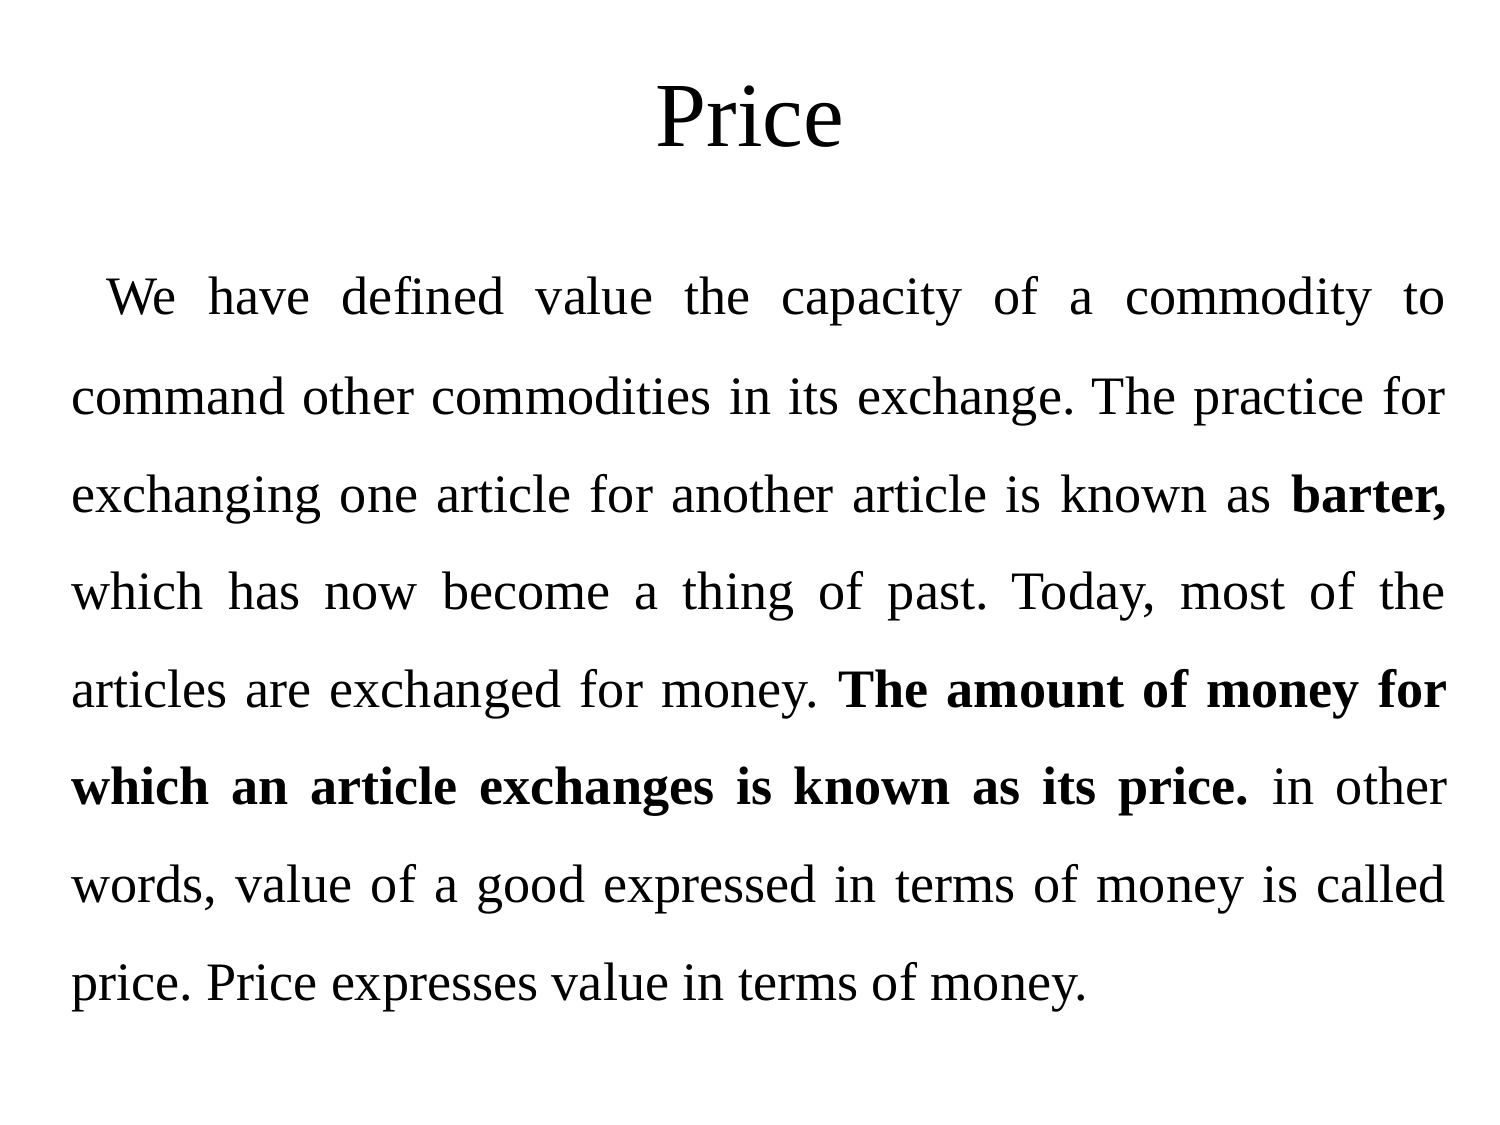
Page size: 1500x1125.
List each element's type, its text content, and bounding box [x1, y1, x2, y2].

list We have defined value the capacity of a commodity to command other commodities in its exchange. The practice for exchanging one article for another article is known as barter, which has now become a thing of past. Today, most of the articles are exchanged for money. The amount of money for which an article exchanges is known as its price. in other words, value of a good expressed in terms of money is called price. Price expresses value in terms of money. [0, 200, 1463, 1075]
title Price [75, 45, 1425, 175]
